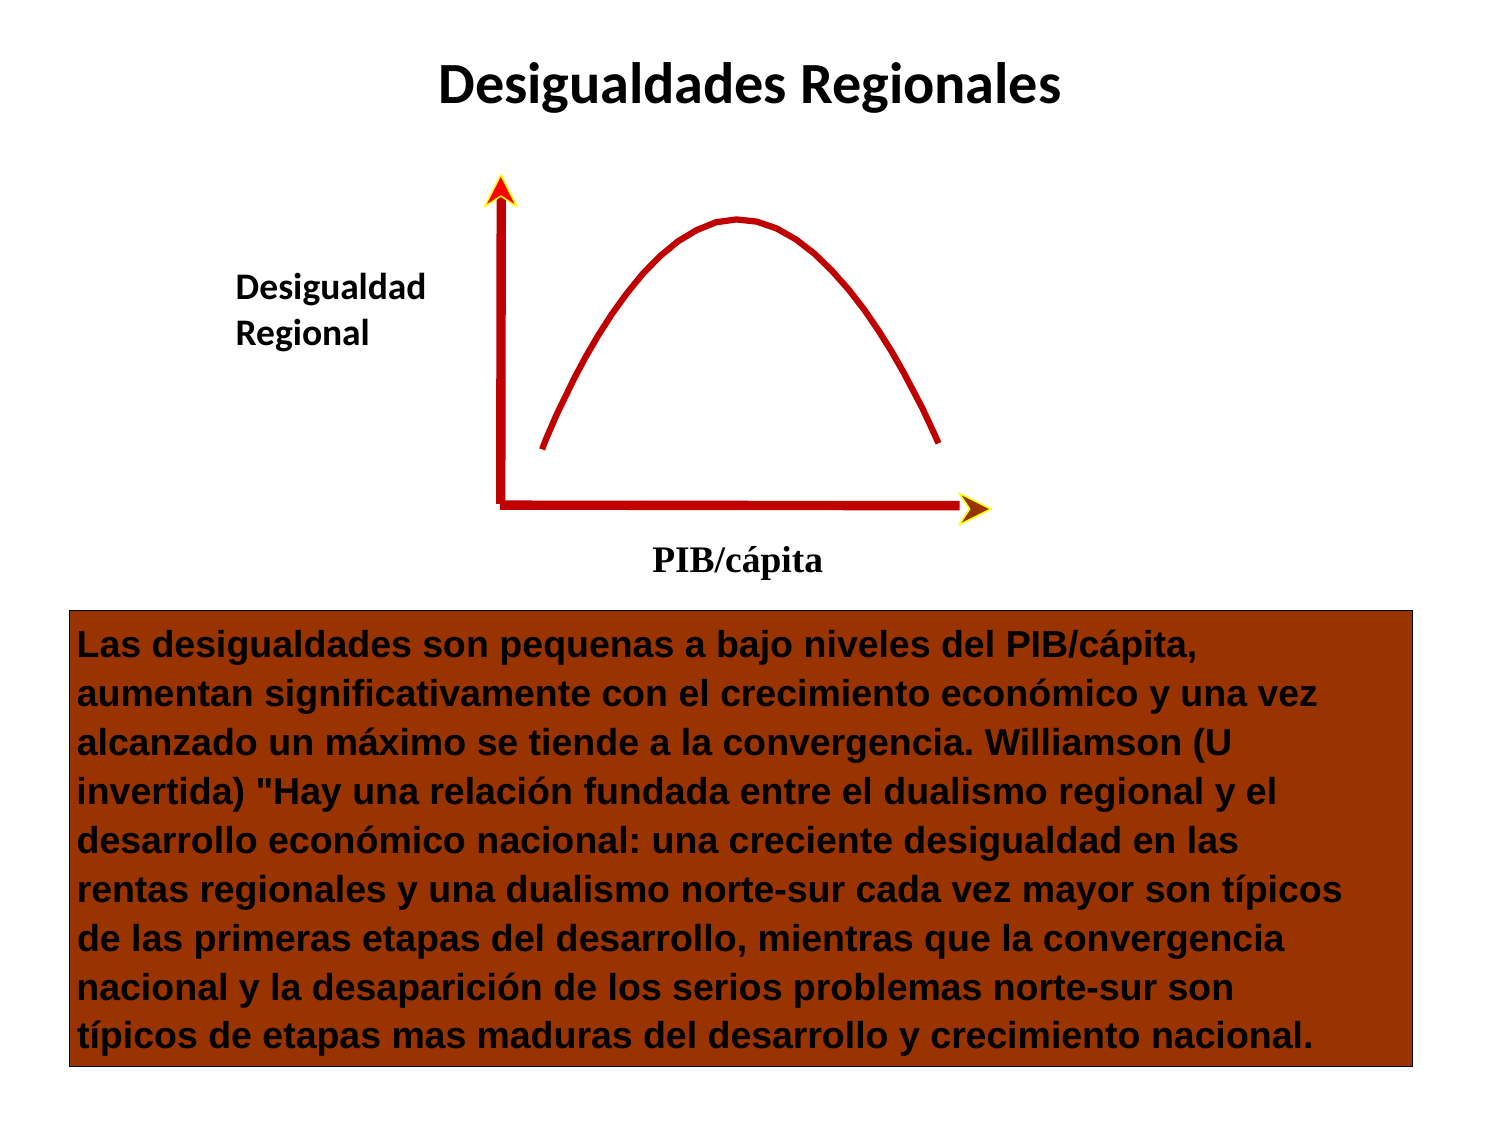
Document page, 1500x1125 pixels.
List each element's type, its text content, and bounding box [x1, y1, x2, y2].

text_box [959, 493, 991, 525]
text_box aumentan significativamente con el crecimiento económico y una vez [76, 668, 1330, 714]
text_box desarrollo económico nacional: una creciente desigualdad en las [76, 815, 1251, 861]
text_box de las primeras etapas del desarrollo, mientras que la convergencia [77, 913, 1385, 959]
text_box [484, 174, 517, 207]
text_box [69, 610, 1413, 1067]
text_box Las desigualdades son pequenas a bajo niveles del PIB/cápita, [76, 620, 1209, 666]
text_box nacional y la desaparición de los serios problemas norte-sur son [76, 962, 1246, 1008]
text_box rentas regionales y una dualismo norte-sur cada vez mayor son típicos [76, 864, 1355, 910]
text_box invertida) "Hay una relación fundada entre el dualismo regional y el [76, 766, 1289, 812]
text_box [542, 219, 939, 450]
text_box Desigualdades Regionales [0, 37, 1500, 123]
text_box PIB/cápita [637, 527, 839, 588]
text_box alcanzado un máximo se tiende a la convergencia. Williamson (U [76, 717, 1244, 763]
text_box Desigualdad Regional [220, 255, 442, 360]
text_box típicos de etapas mas maduras del desarrollo y crecimiento nacional. [77, 1011, 1326, 1057]
